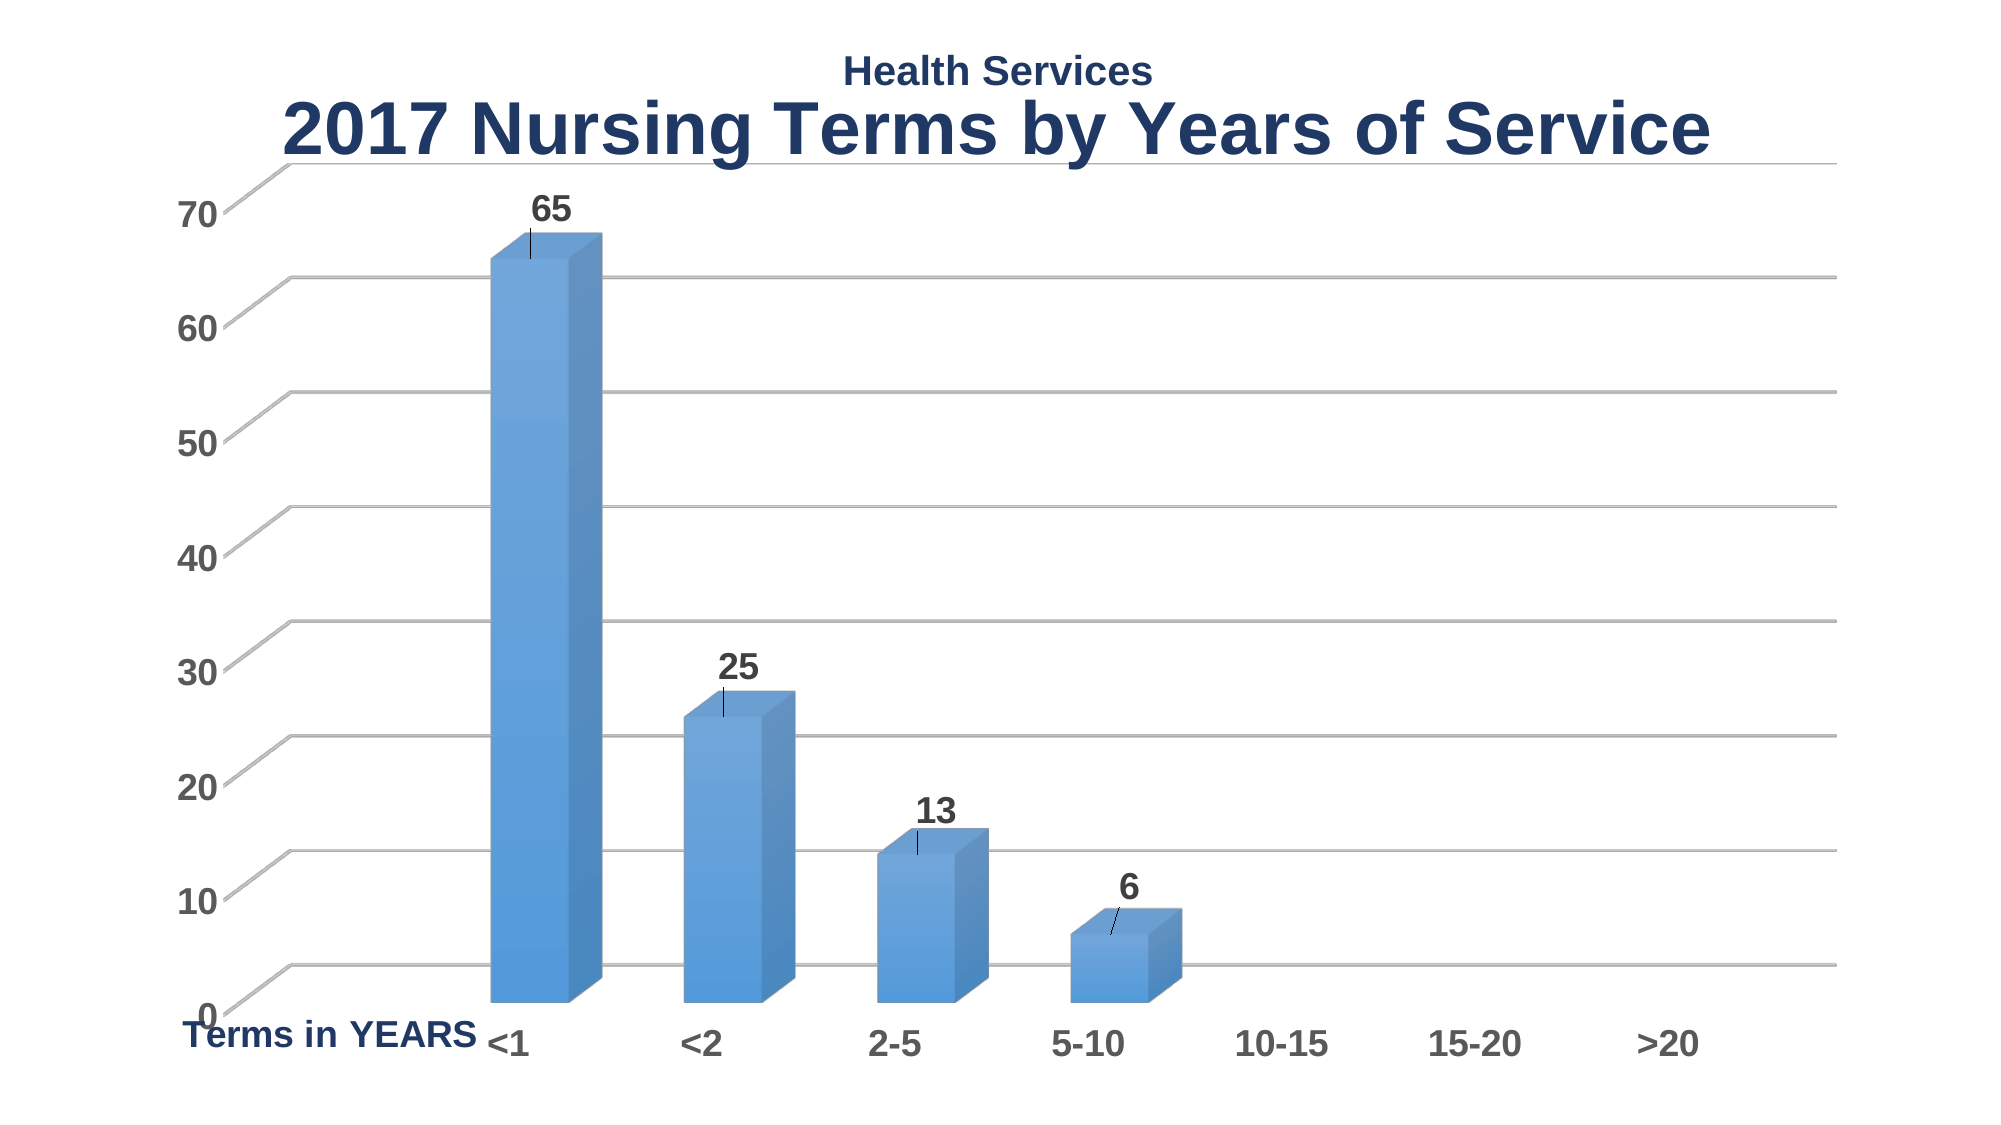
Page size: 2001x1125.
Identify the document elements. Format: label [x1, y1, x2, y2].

chart [135, 36, 1861, 1073]
